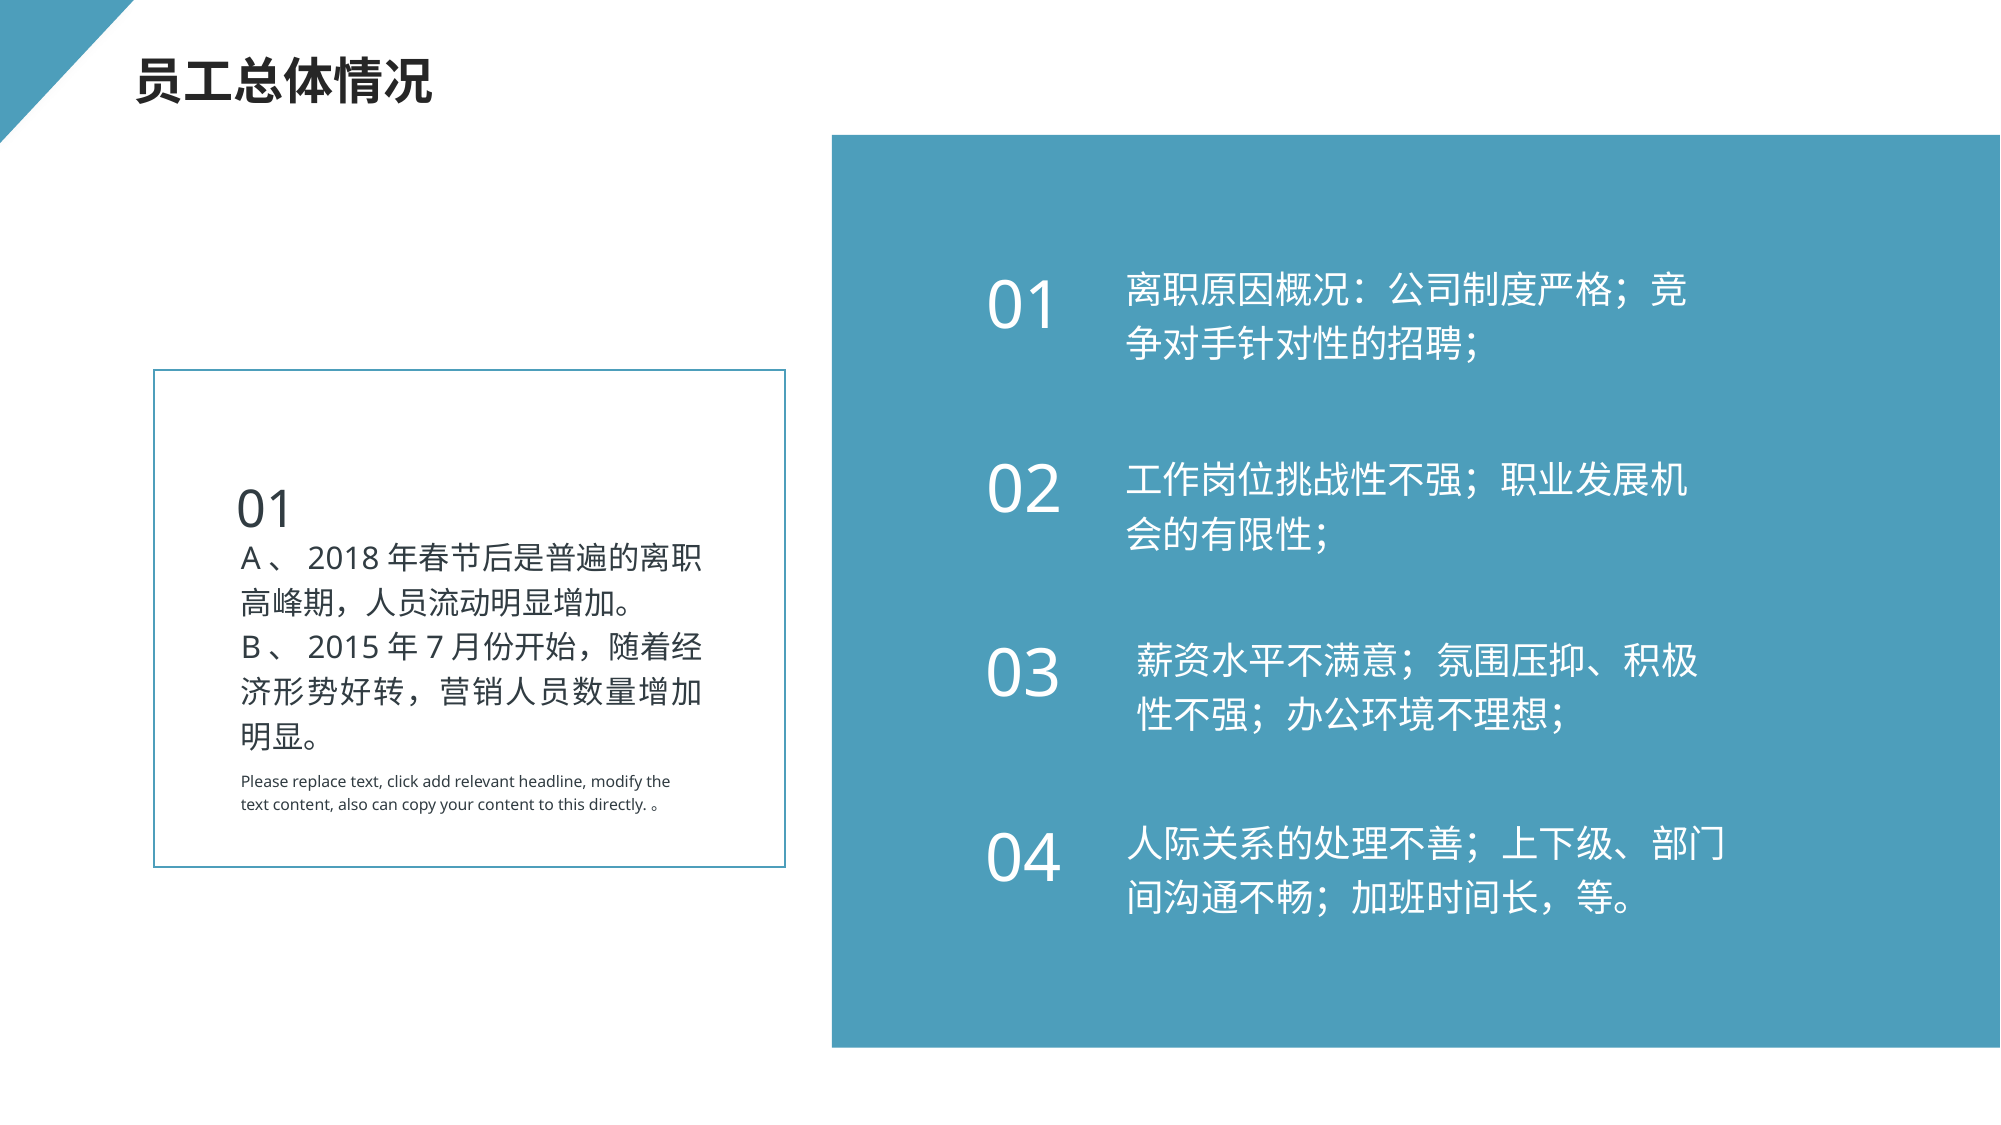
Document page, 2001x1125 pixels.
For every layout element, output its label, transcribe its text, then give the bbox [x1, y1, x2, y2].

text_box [966, 606, 1744, 742]
text_box 员工总体情况 [133, 38, 1557, 122]
text_box [831, 134, 2000, 1049]
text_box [154, 370, 785, 868]
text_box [967, 238, 1734, 371]
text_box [966, 791, 1772, 979]
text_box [966, 422, 1734, 561]
text_box [0, 0, 136, 145]
